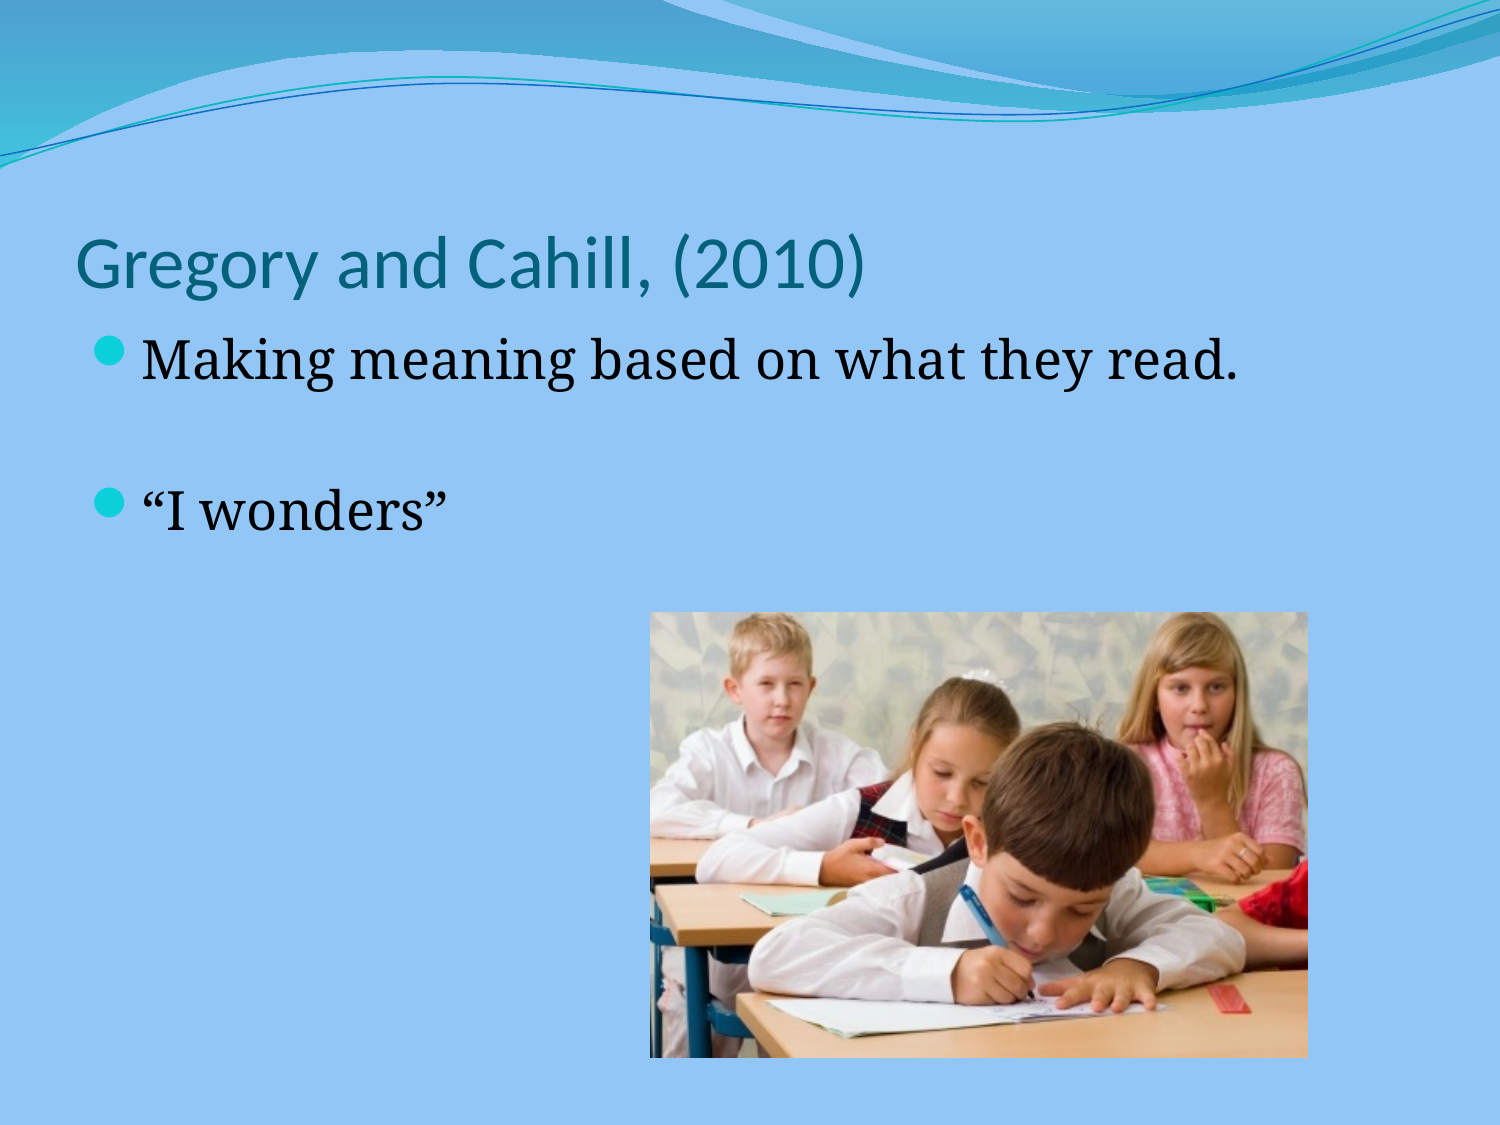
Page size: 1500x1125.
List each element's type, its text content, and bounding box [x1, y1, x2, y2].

title Gregory and Cahill, (2010) [74, 115, 1426, 304]
picture [649, 612, 1309, 1059]
list Making meaning based on what they read. “I wonders” [74, 317, 1426, 1038]
